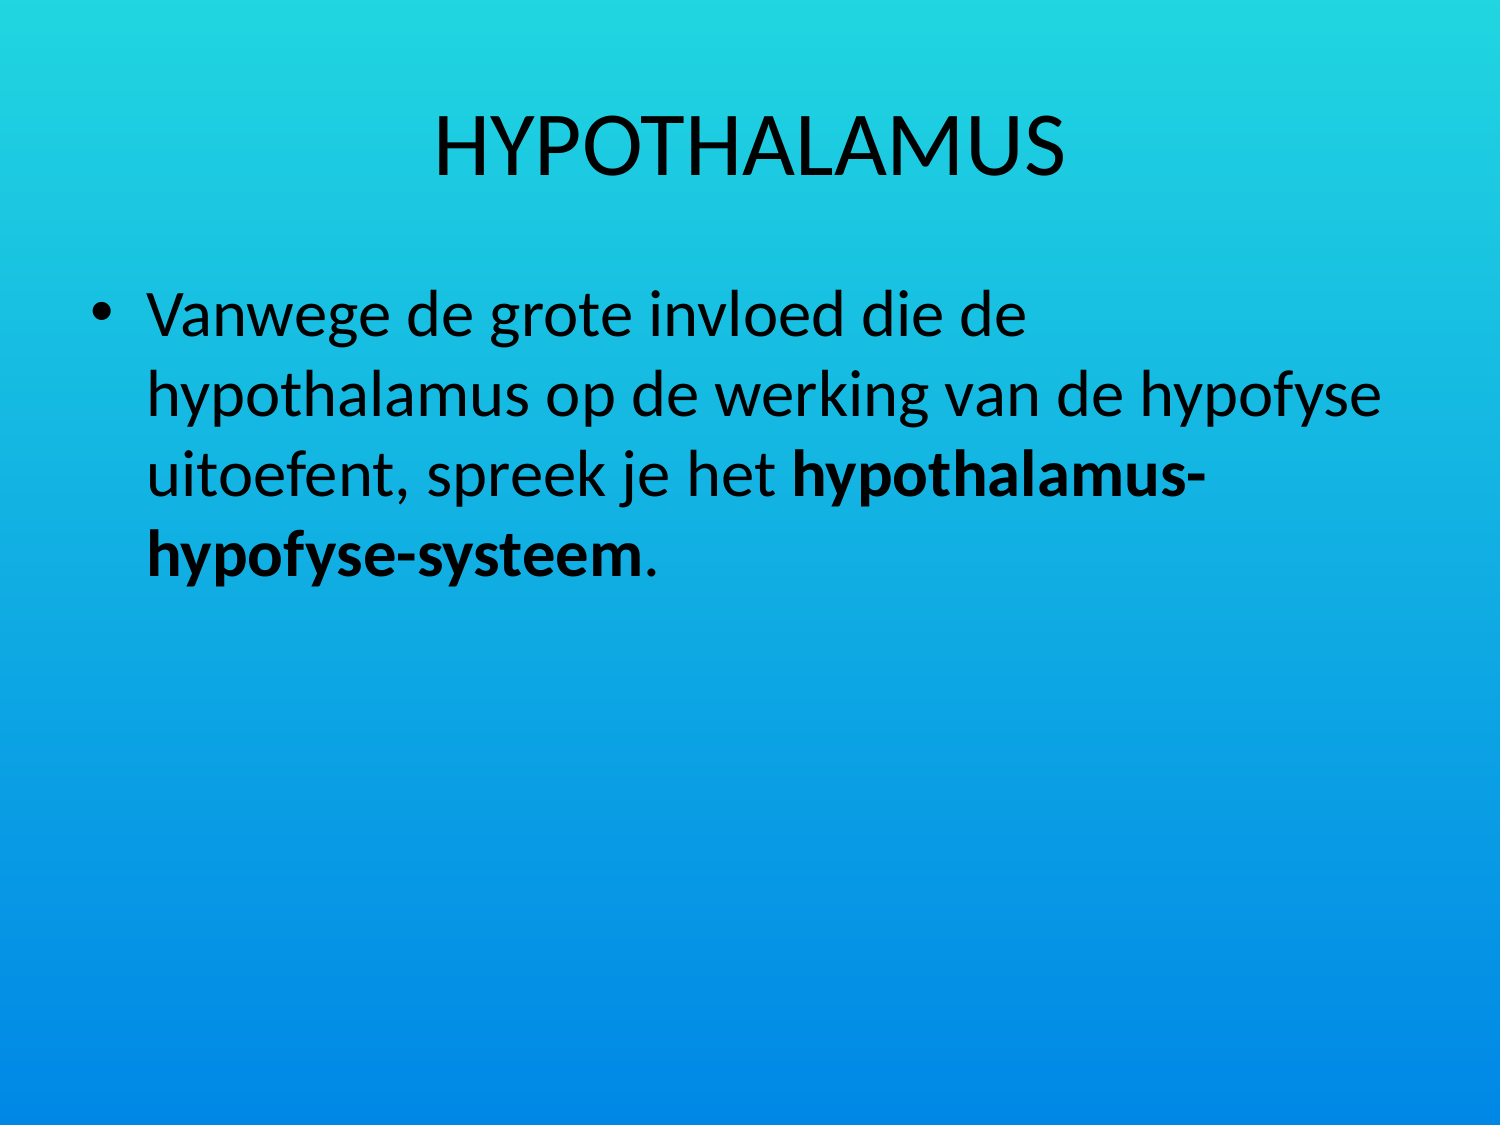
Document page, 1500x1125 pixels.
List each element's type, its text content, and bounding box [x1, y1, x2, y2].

title HYPOTHALAMUS [75, 45, 1425, 233]
list Vanwege de grote invloed die de hypothalamus op de werking van de hypofyse uitoefent, spreek je het hypothalamus-hypofyse-systeem. [75, 262, 1425, 1005]
